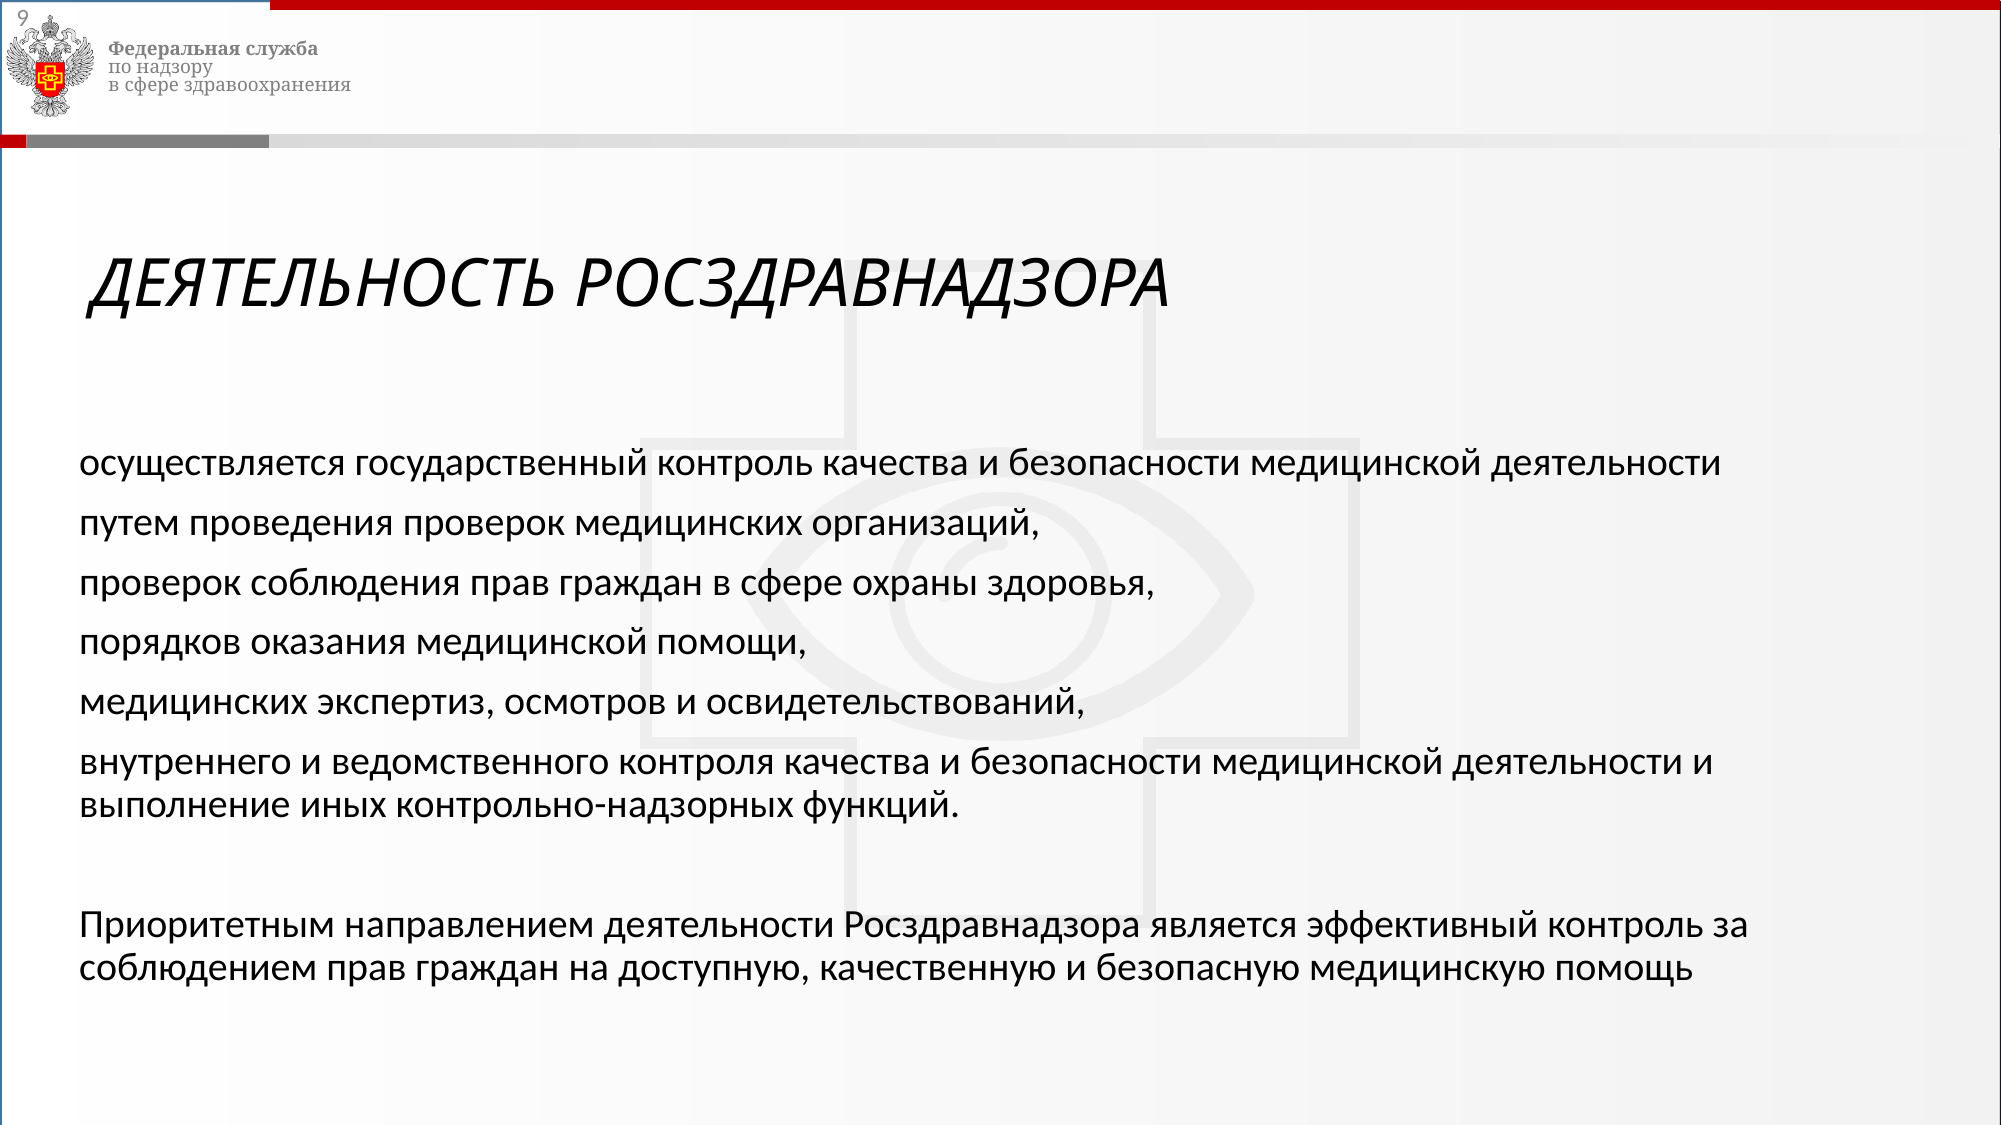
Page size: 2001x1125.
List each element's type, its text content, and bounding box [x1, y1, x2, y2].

list осуществляется государственный контроль качества и безопасности медицинской деятельности путем проведения проверок медицинских организаций, проверок соблюдения прав граждан в сфере охраны здоровья, порядков оказания медицинской помощи, медицинских экспертиз, осмотров и освидетельствований, внутреннего и ведомственного контроля качества и безопасности медицинской деятельности и выполнение иных контрольно-надзорных функций. Приоритетным направлением деятельности Росздравнадзора является эффективный контроль за соблюдением прав граждан на доступную, качественную и безопасную медицинскую помощь [64, 390, 1862, 999]
title ДЕЯТЕЛЬНОСТЬ РОСЗДРАВНАДЗОРА [76, 155, 1888, 329]
slide_number 9 [0, 0, 65, 47]
picture [0, 15, 101, 117]
